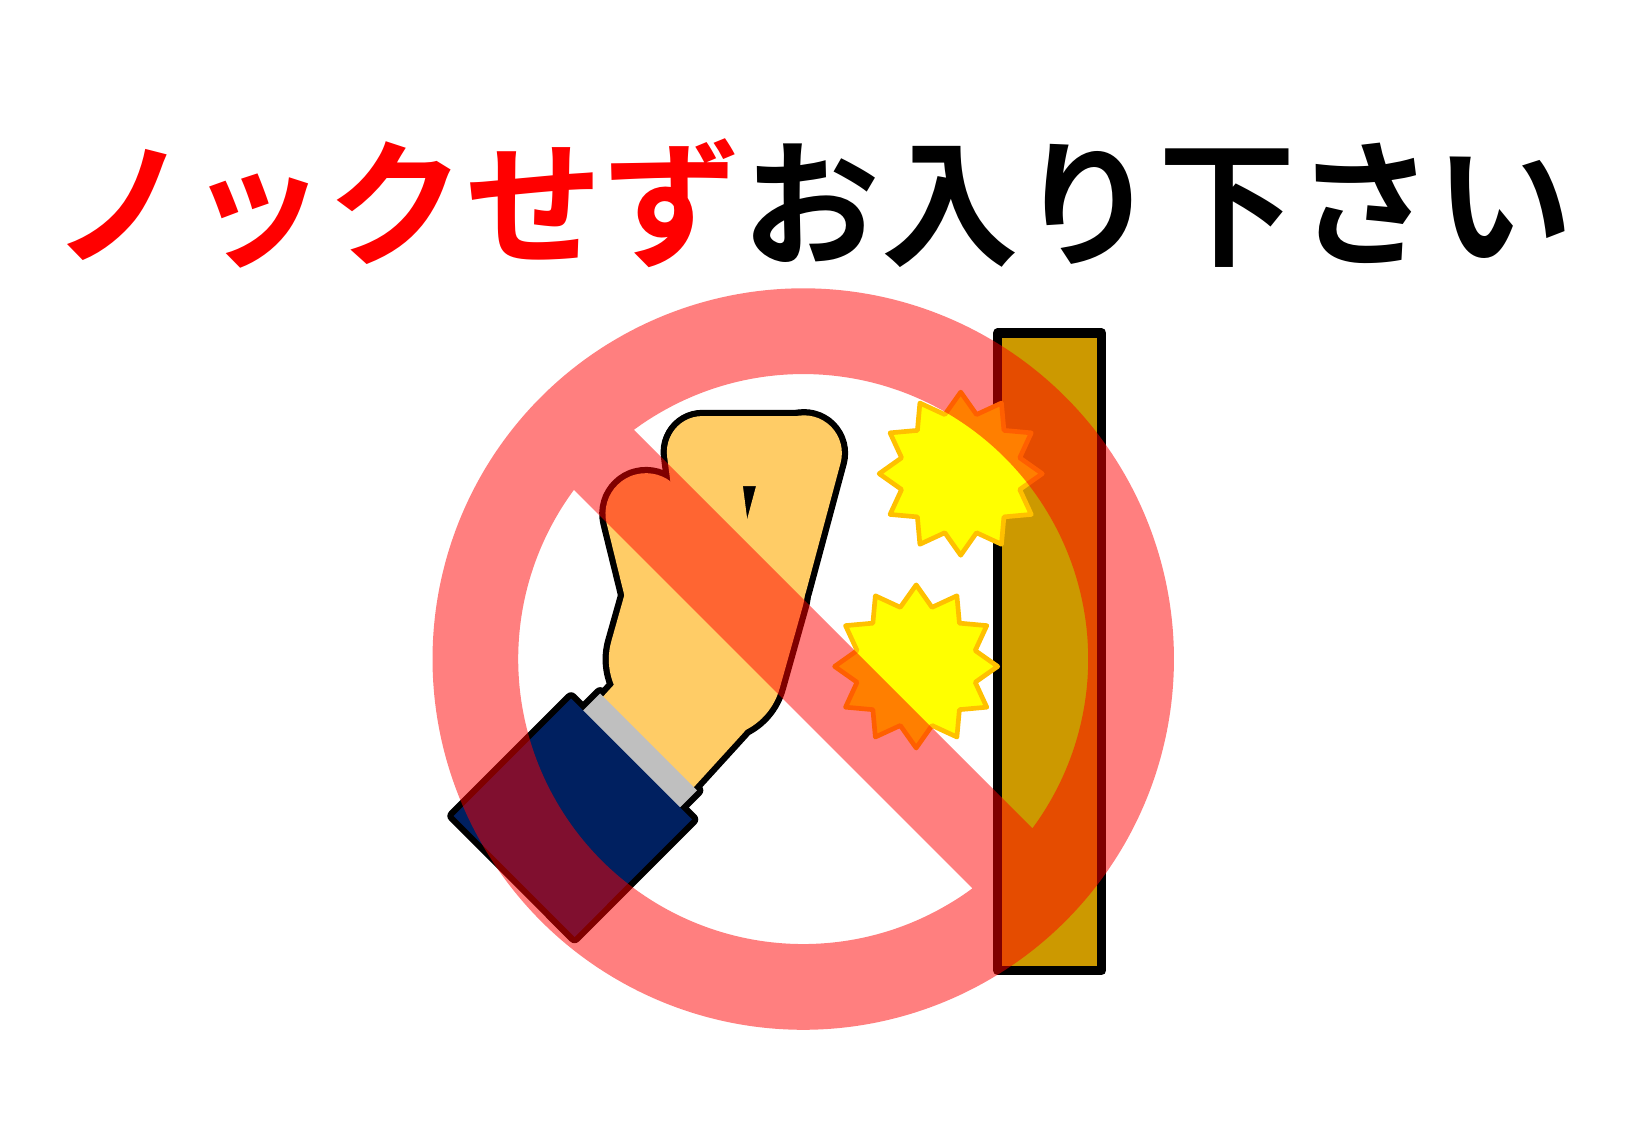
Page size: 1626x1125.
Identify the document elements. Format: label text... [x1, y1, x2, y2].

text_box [386, 288, 1175, 1031]
text_box ノックせずお入り下さい [0, 110, 1625, 291]
